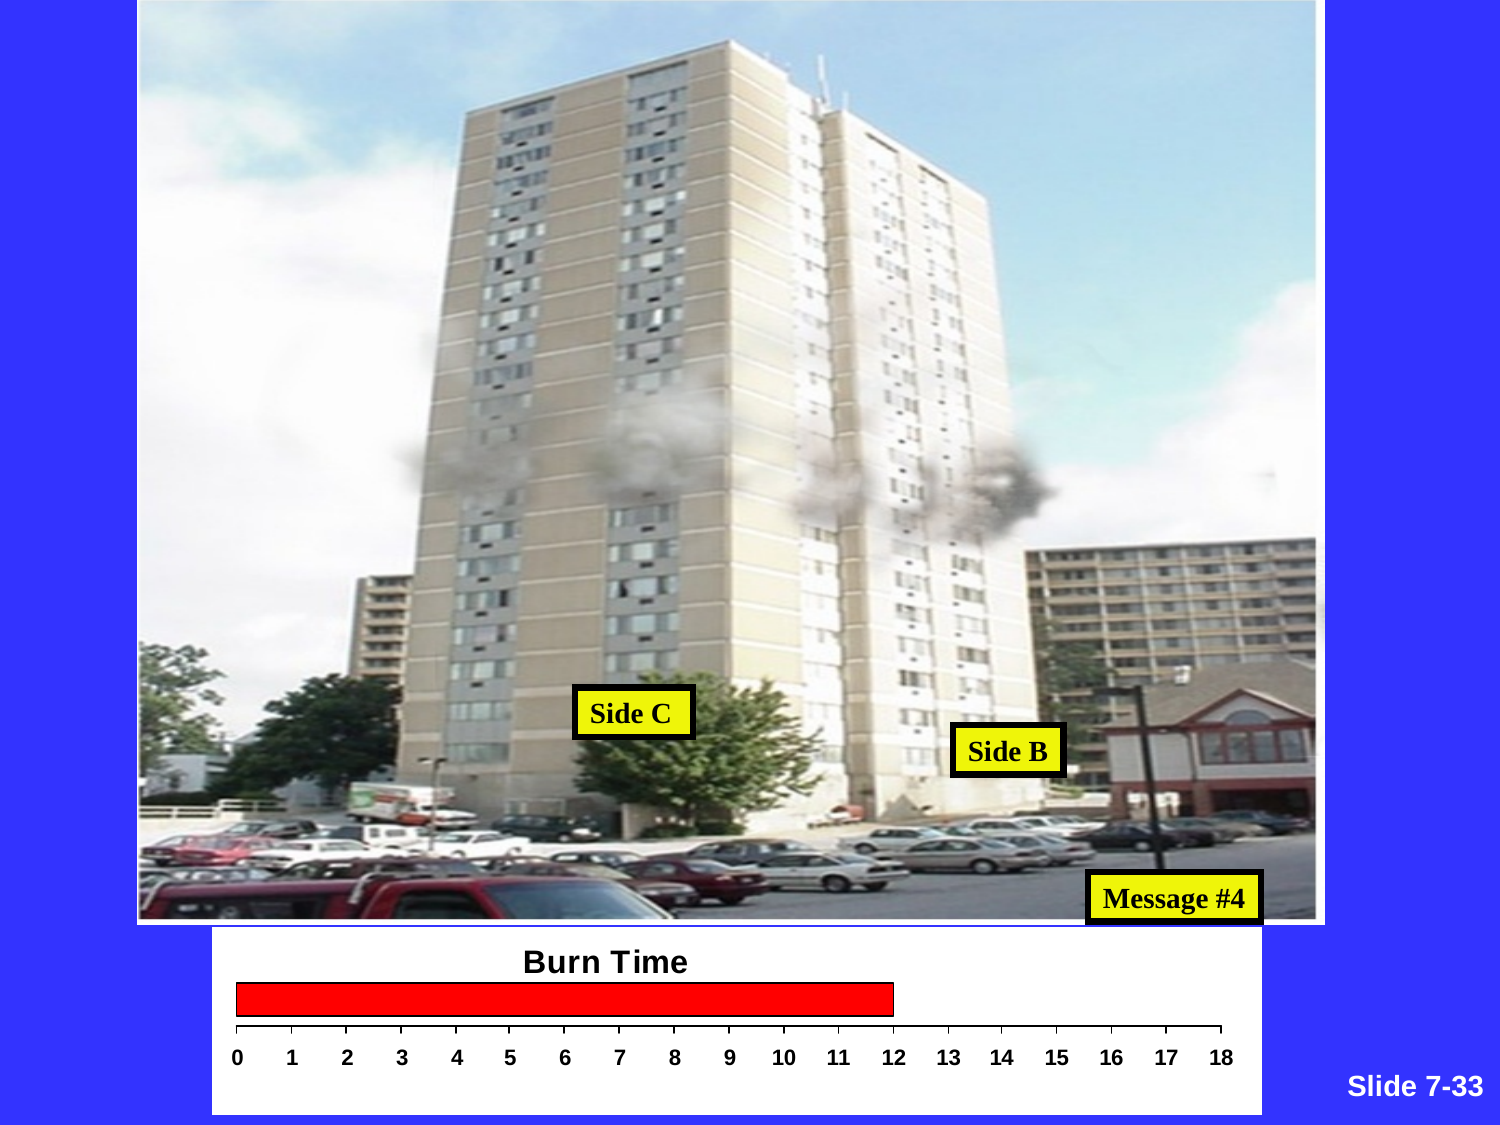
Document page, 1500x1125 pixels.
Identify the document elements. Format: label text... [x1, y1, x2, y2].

picture [137, 0, 1326, 926]
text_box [212, 926, 1263, 1116]
slide_number Slide 7-175 [1148, 1059, 1500, 1125]
